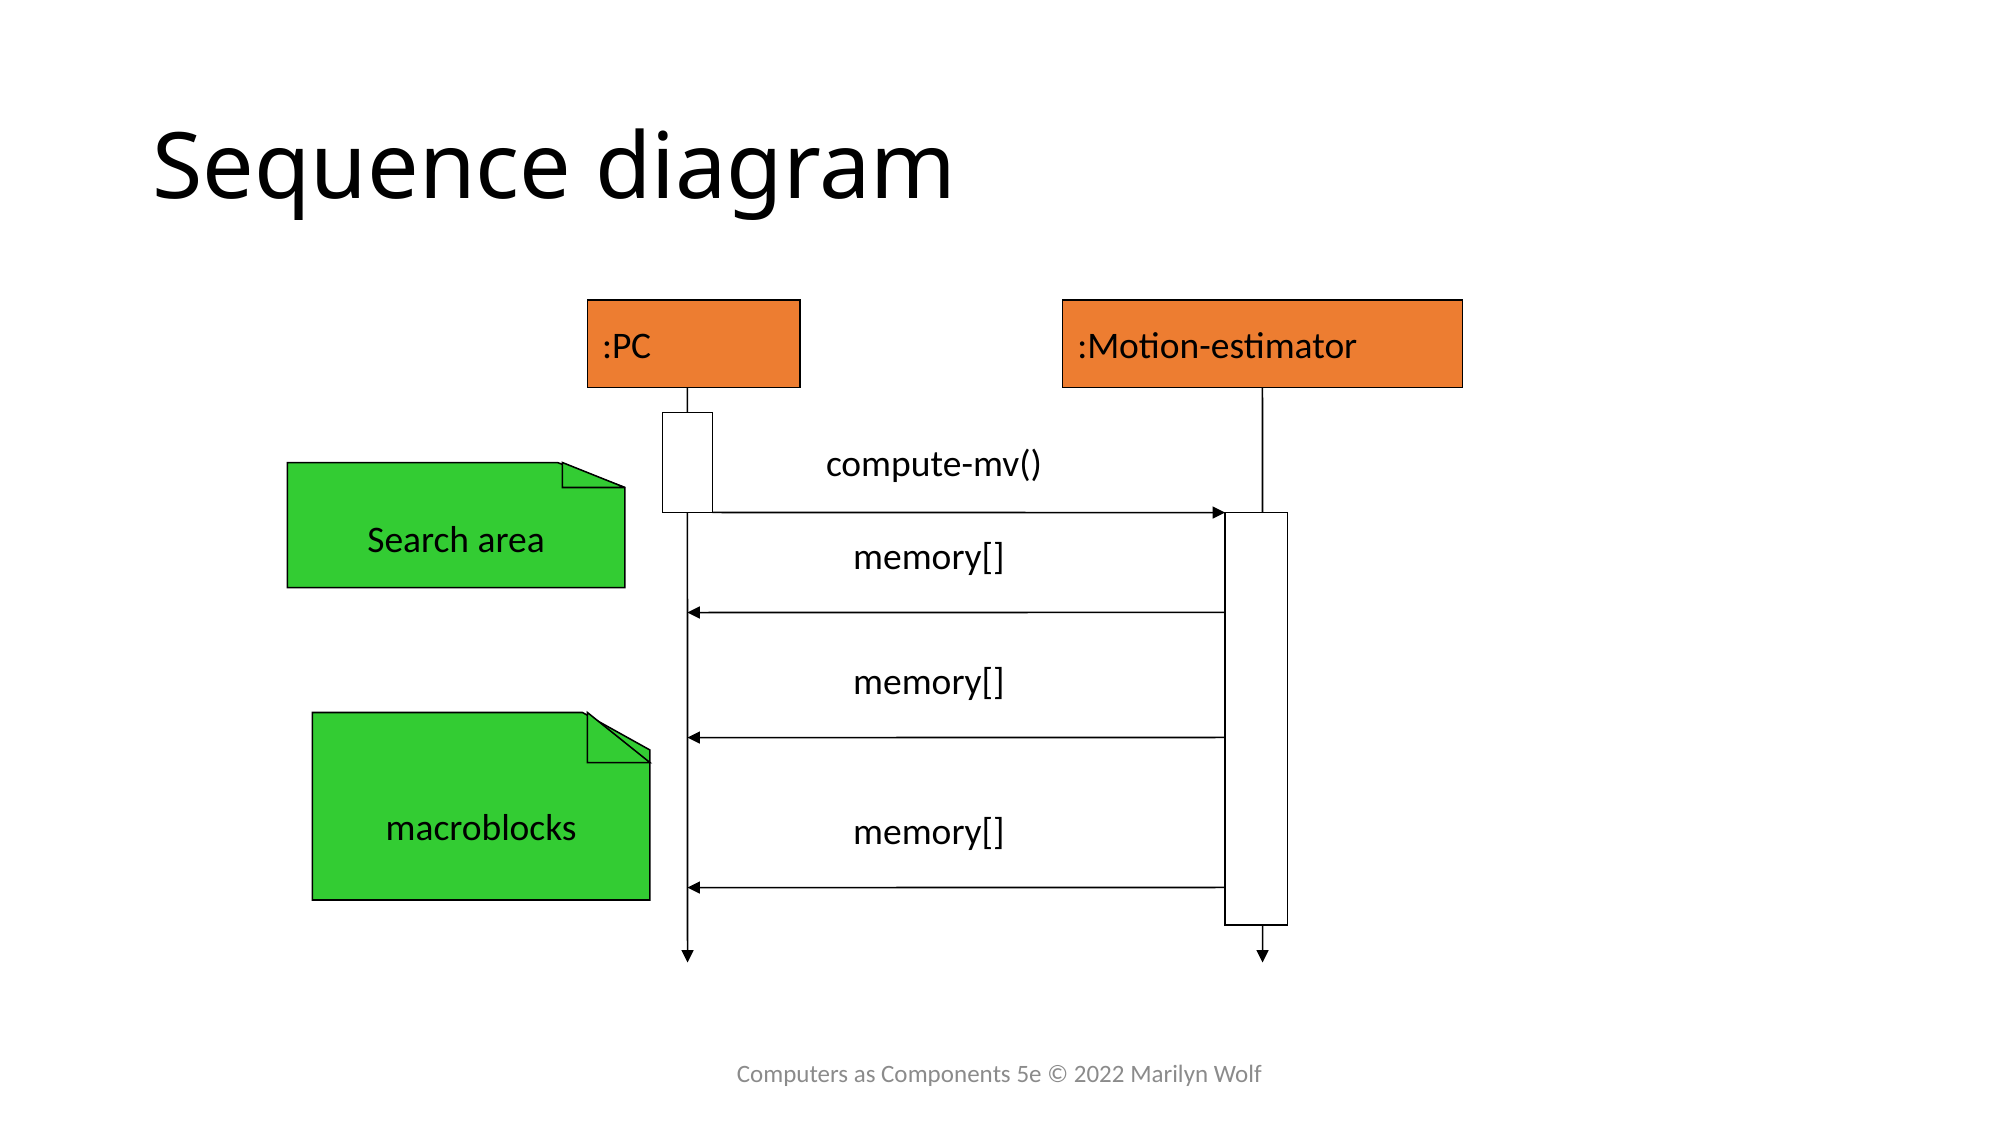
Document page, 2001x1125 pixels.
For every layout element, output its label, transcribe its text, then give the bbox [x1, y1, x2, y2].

text_box [562, 462, 625, 488]
text_box :PC [587, 299, 800, 388]
footer Computers as Components 5e © 2022 Marilyn Wolf [662, 1042, 1338, 1103]
text_box [587, 712, 650, 763]
title Sequence diagram [137, 59, 1863, 278]
text_box :Motion-estimator [1062, 299, 1463, 388]
text_box [662, 412, 713, 513]
text_box compute-mv() [811, 431, 1058, 492]
text_box memory[] [838, 799, 1020, 860]
text_box [687, 881, 1225, 894]
text_box [681, 888, 694, 963]
text_box Search area [287, 462, 625, 588]
text_box [1256, 925, 1269, 963]
text_box [712, 506, 1225, 519]
text_box macroblocks [312, 712, 650, 901]
text_box [687, 731, 1225, 744]
text_box [687, 606, 1225, 619]
text_box [1224, 512, 1288, 925]
text_box memory[] [838, 649, 1020, 710]
text_box memory[] [838, 524, 1020, 585]
